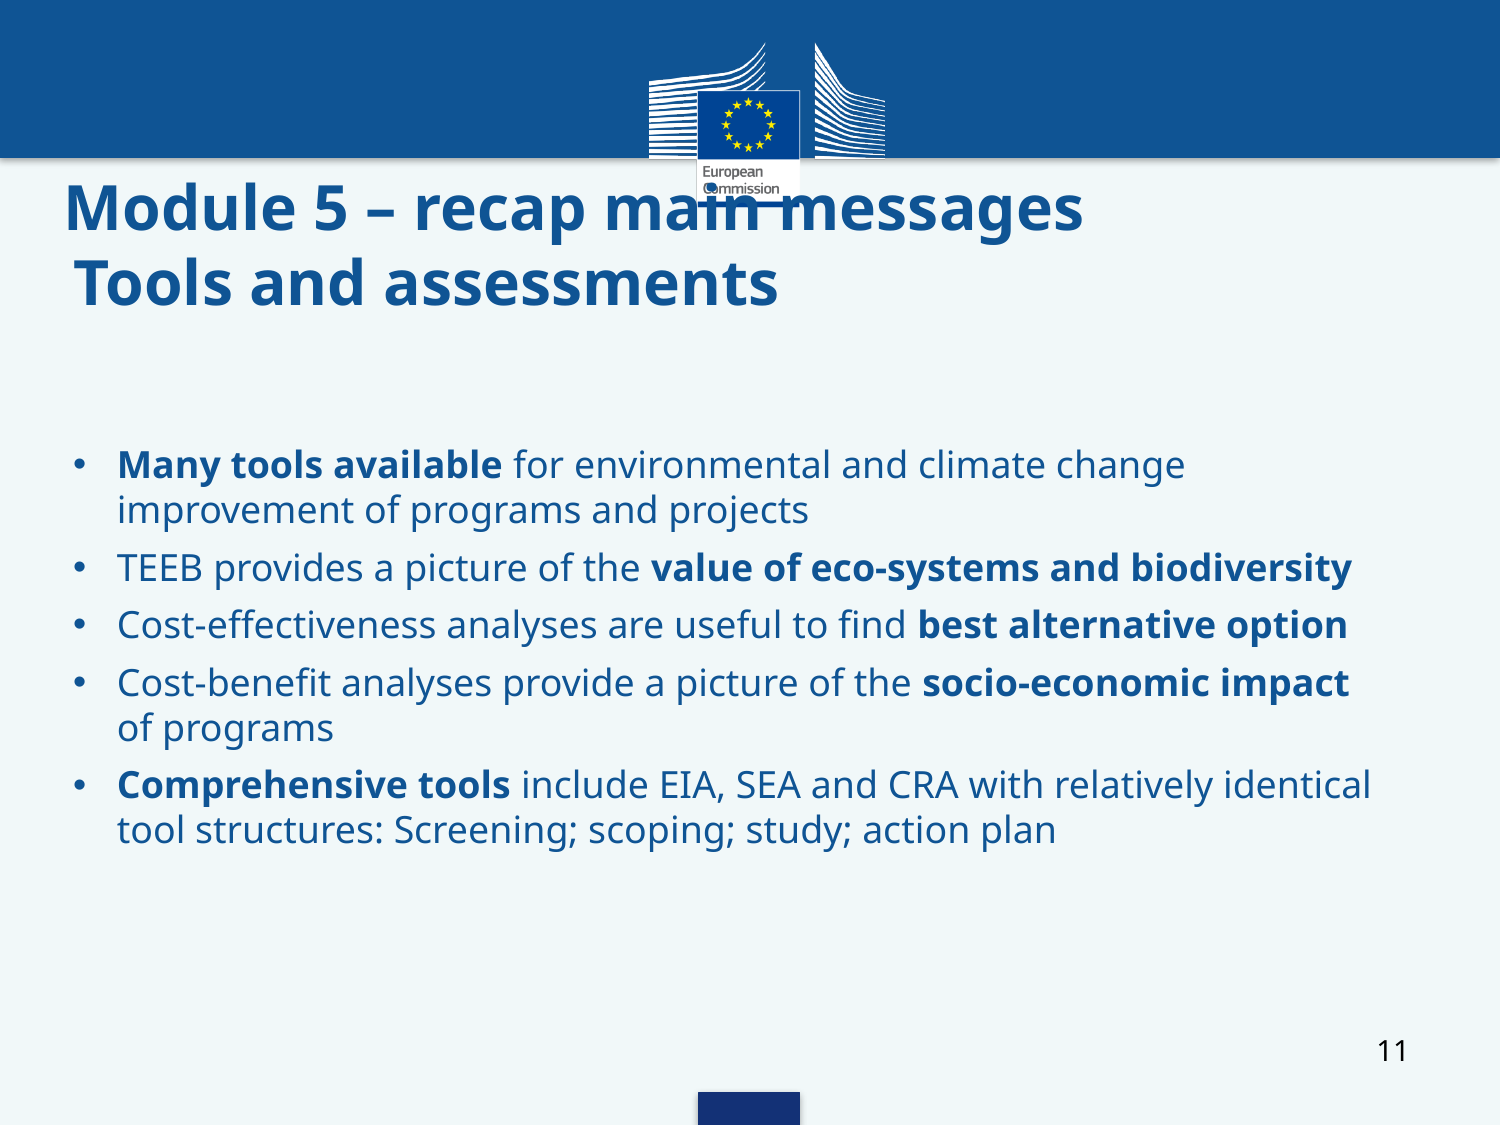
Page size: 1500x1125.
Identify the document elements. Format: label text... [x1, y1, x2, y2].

slide_number 11 [1074, 1024, 1426, 1103]
title Module 5 – recap main messages Tools and assessments [0, 141, 1350, 345]
picture [649, 42, 885, 141]
text_box Many tools available for environmental and climate change improvement of programs and projects TEEB provides a picture of the value of eco-systems and biodiversity Cost-effectiveness analyses are useful to find best alternative option Cost-benefit analyses provide a picture of the socio-economic impact of programs Comprehensive tools include EIA, SEA and CRA with relatively identical tool structures: Screening; scoping; study; action plan [0, 434, 1400, 859]
